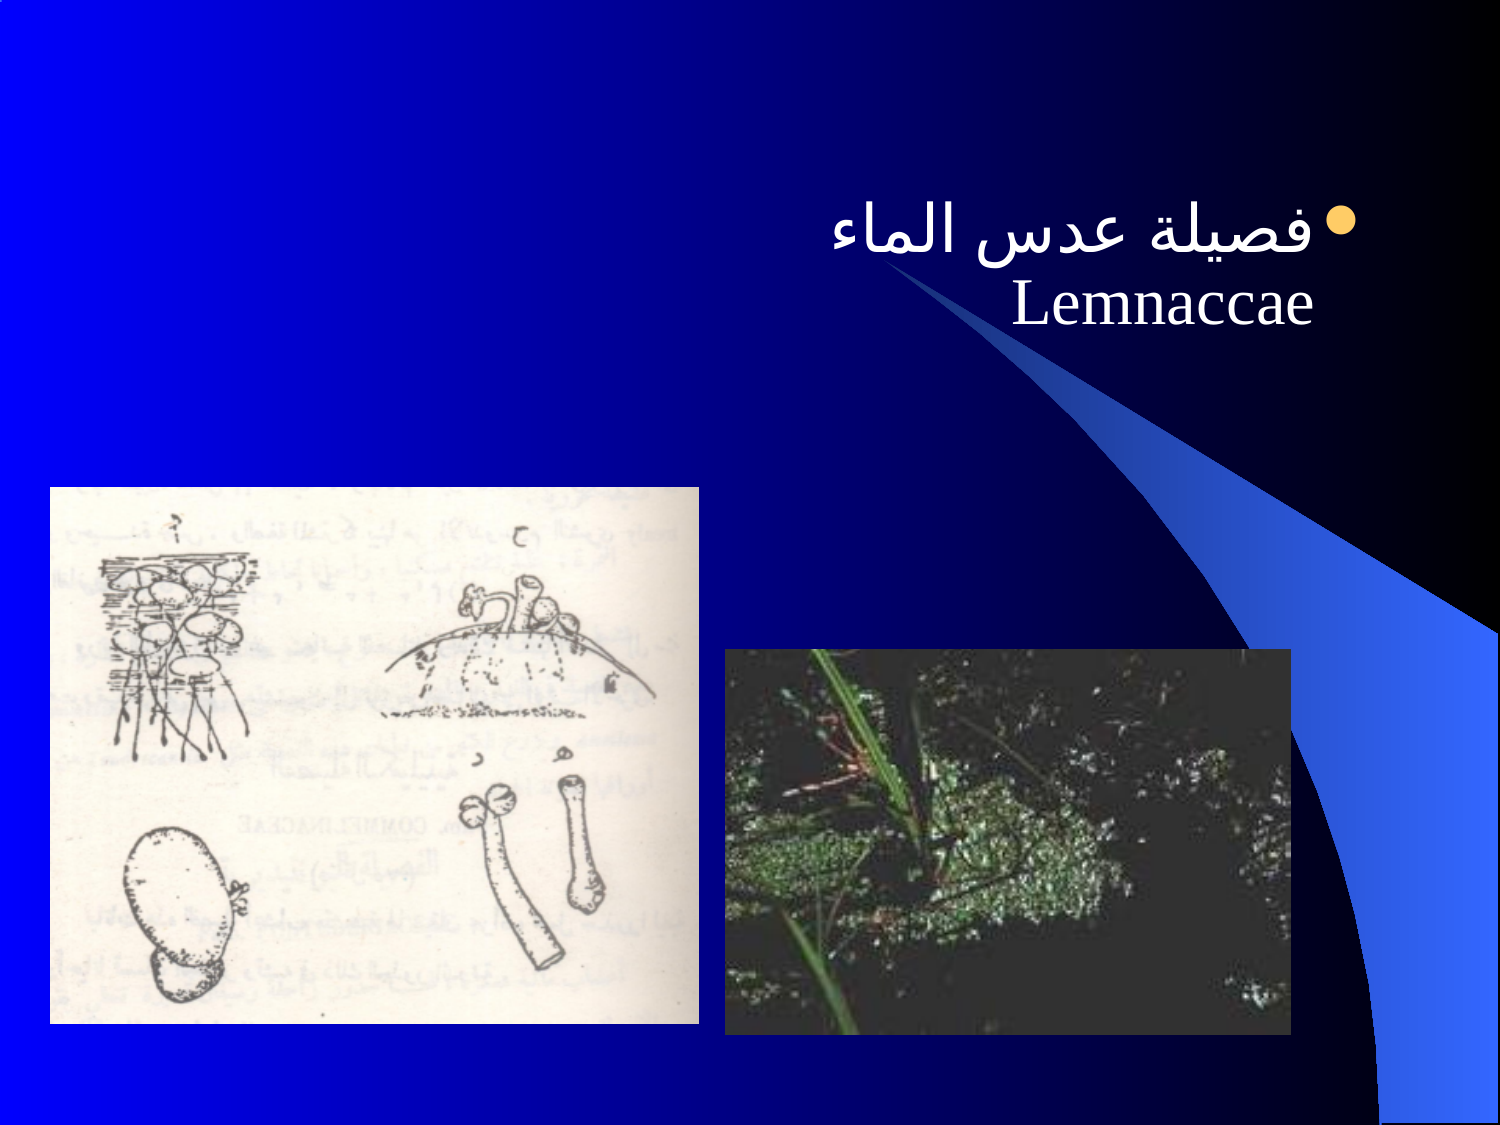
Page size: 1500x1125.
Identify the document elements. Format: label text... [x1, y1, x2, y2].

text_box فصيلة عدس الماء Lemnaccae [549, 187, 1387, 300]
picture [724, 649, 1291, 1035]
picture [49, 487, 699, 1024]
